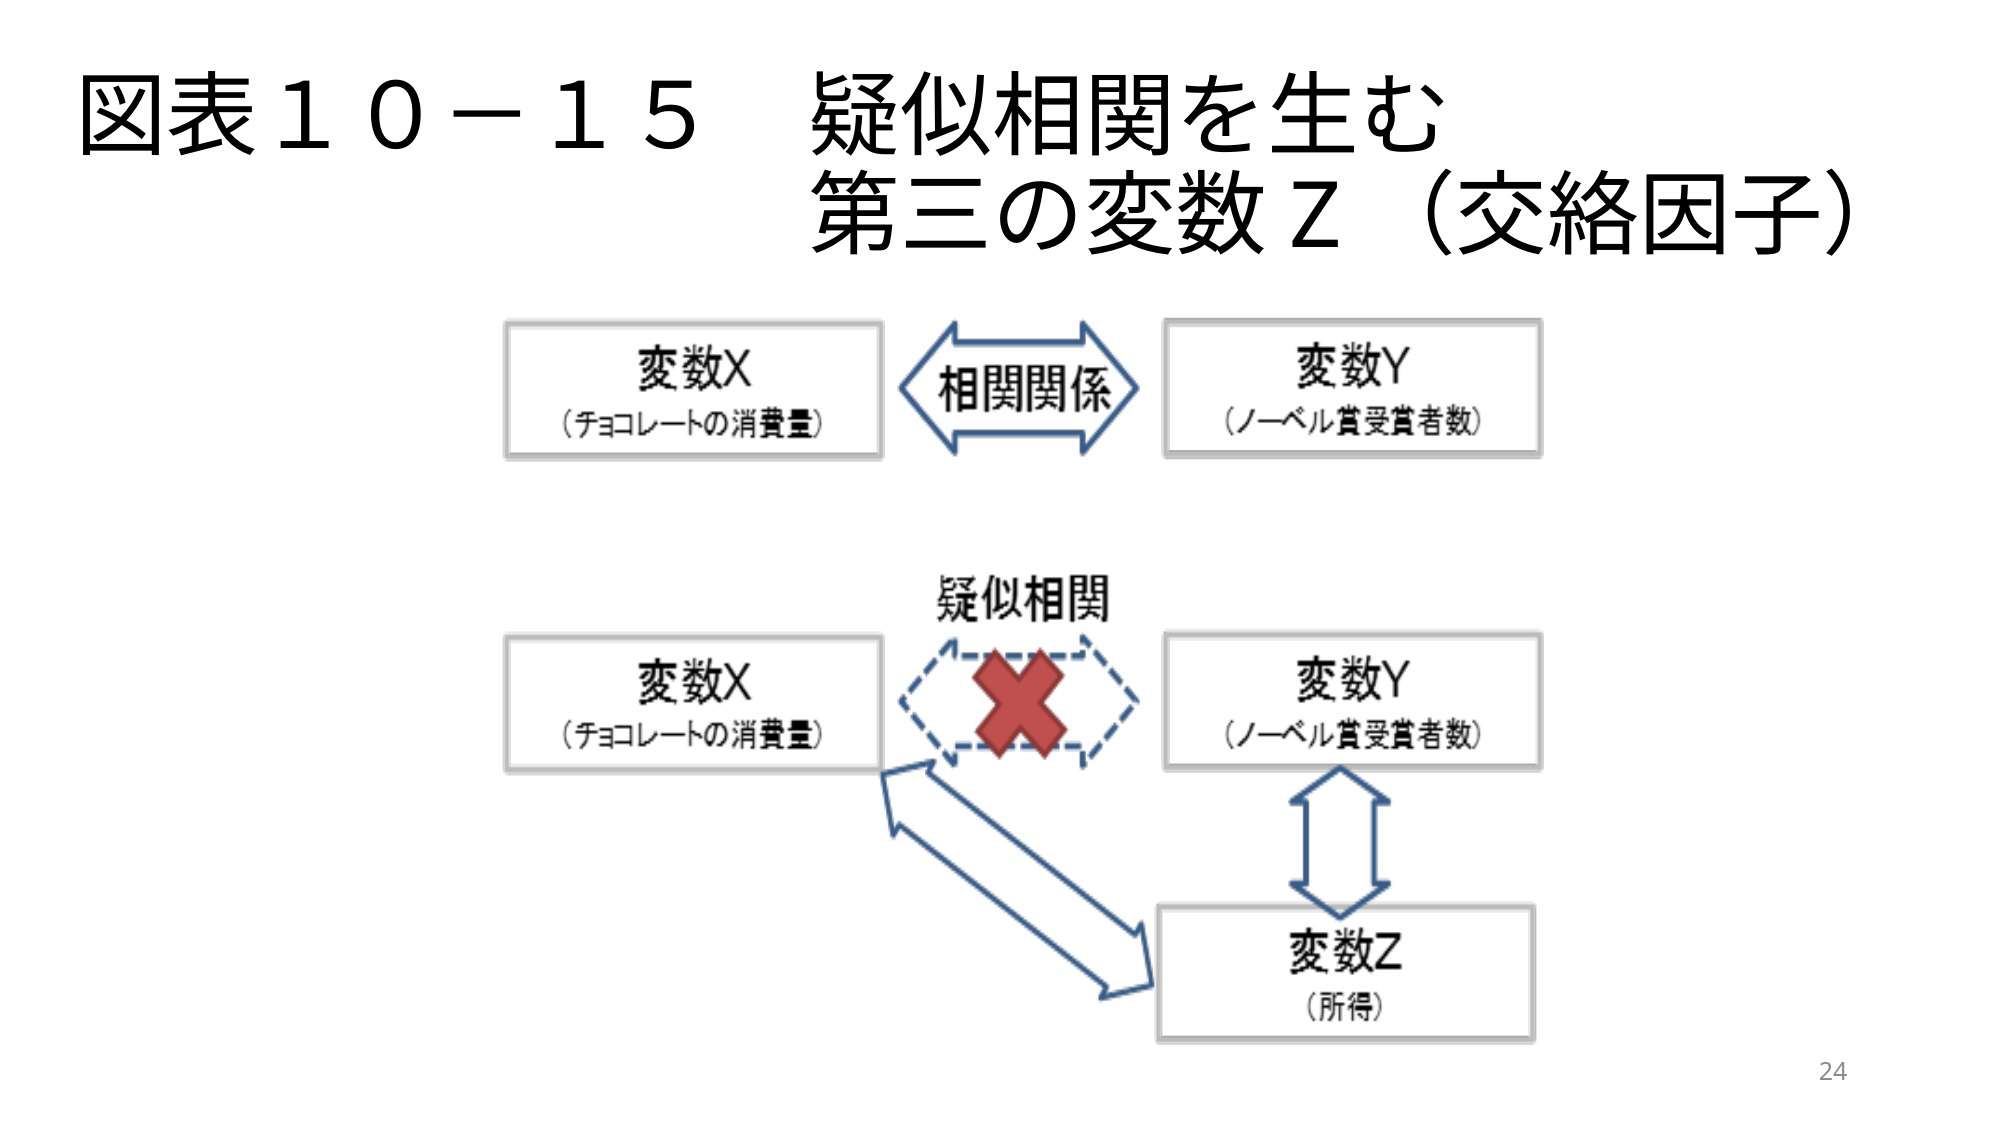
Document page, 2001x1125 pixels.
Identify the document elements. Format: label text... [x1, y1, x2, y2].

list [498, 309, 1553, 1058]
slide_number 24 [1412, 1042, 1863, 1103]
title 図表１０－１５ 疑似相関を生む 第三の変数Z（交絡因子） [60, 59, 1948, 278]
